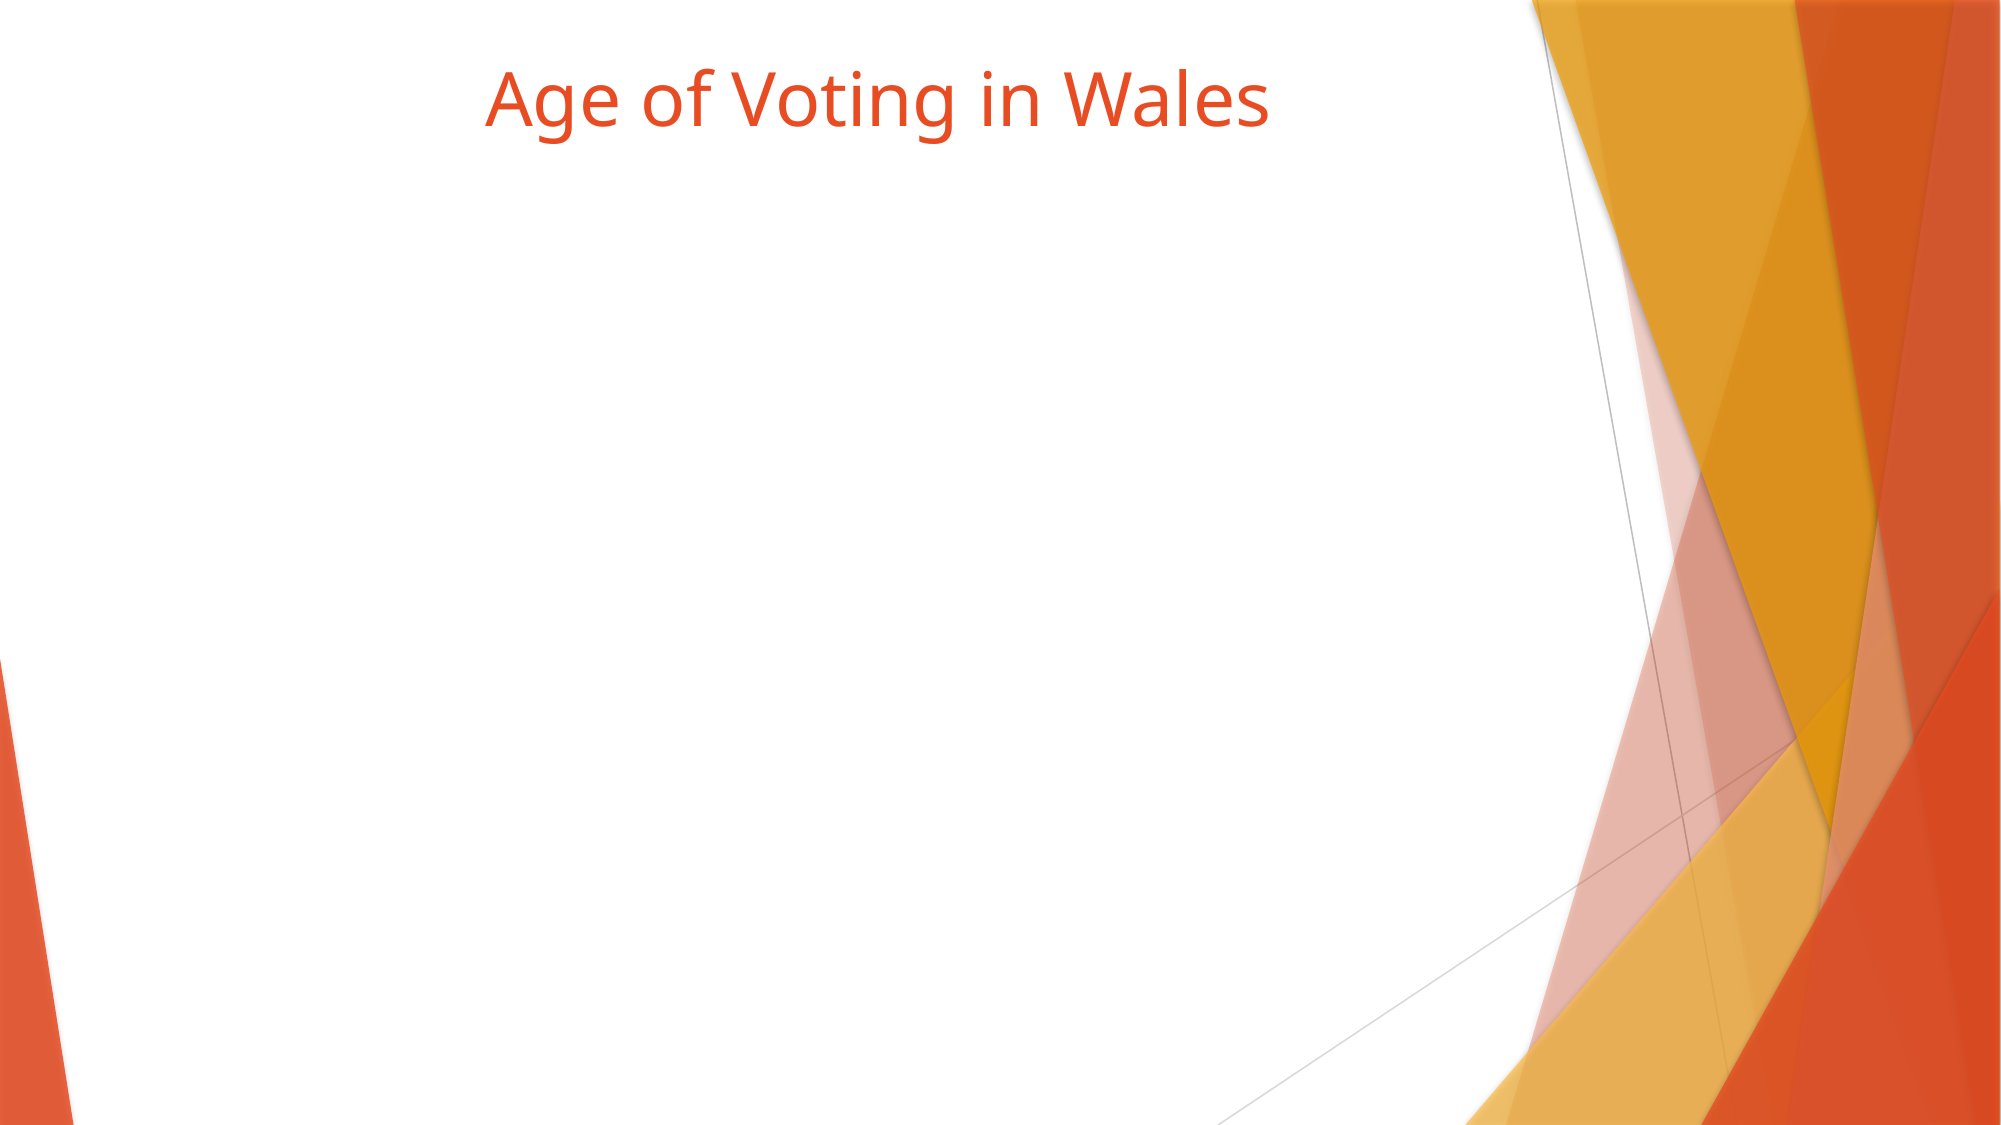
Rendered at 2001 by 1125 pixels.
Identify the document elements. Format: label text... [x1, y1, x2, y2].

text_box [109, 187, 1732, 373]
title Age of Voting in Wales [152, 43, 1604, 168]
